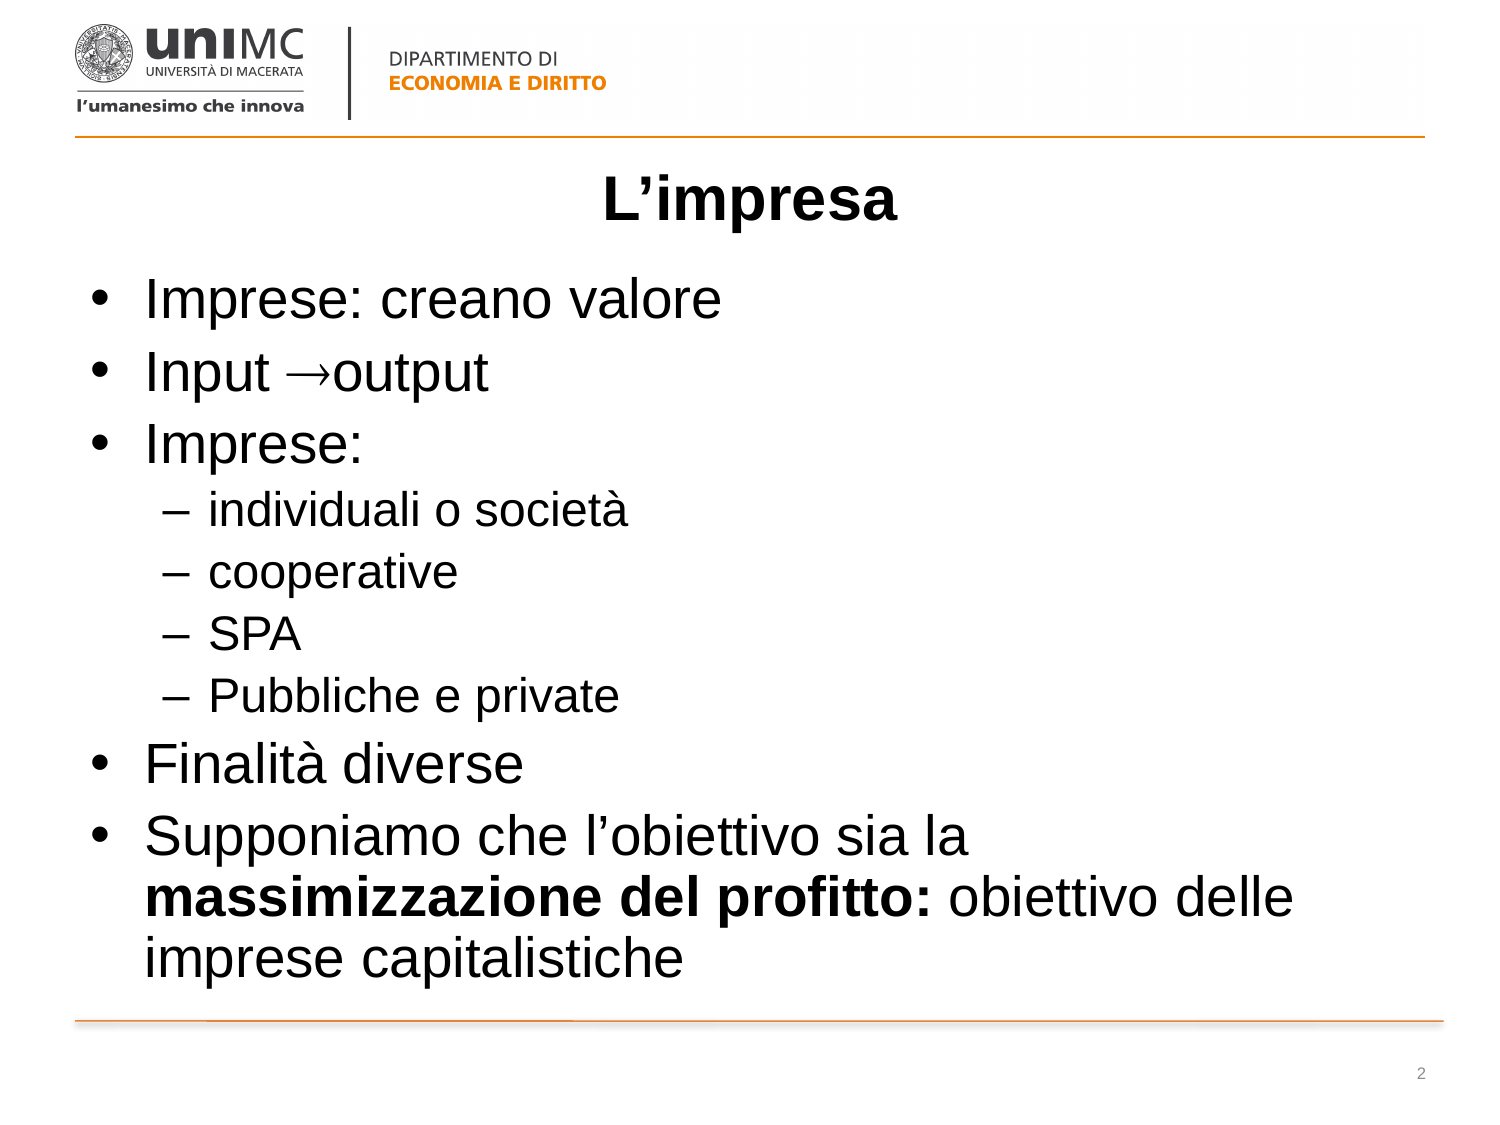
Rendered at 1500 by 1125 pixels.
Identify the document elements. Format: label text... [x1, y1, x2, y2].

slide_number 2 [1091, 1042, 1442, 1103]
picture [75, 24, 1425, 138]
title L’impresa [75, 149, 1425, 241]
list Imprese: creano valore Input output Imprese: individuali o società cooperative SPA Pubbliche e private Finalità diverse Supponiamo che l’obiettivo sia la massimizzazione del profitto: obiettivo delle imprese capitalistiche [75, 262, 1425, 1005]
